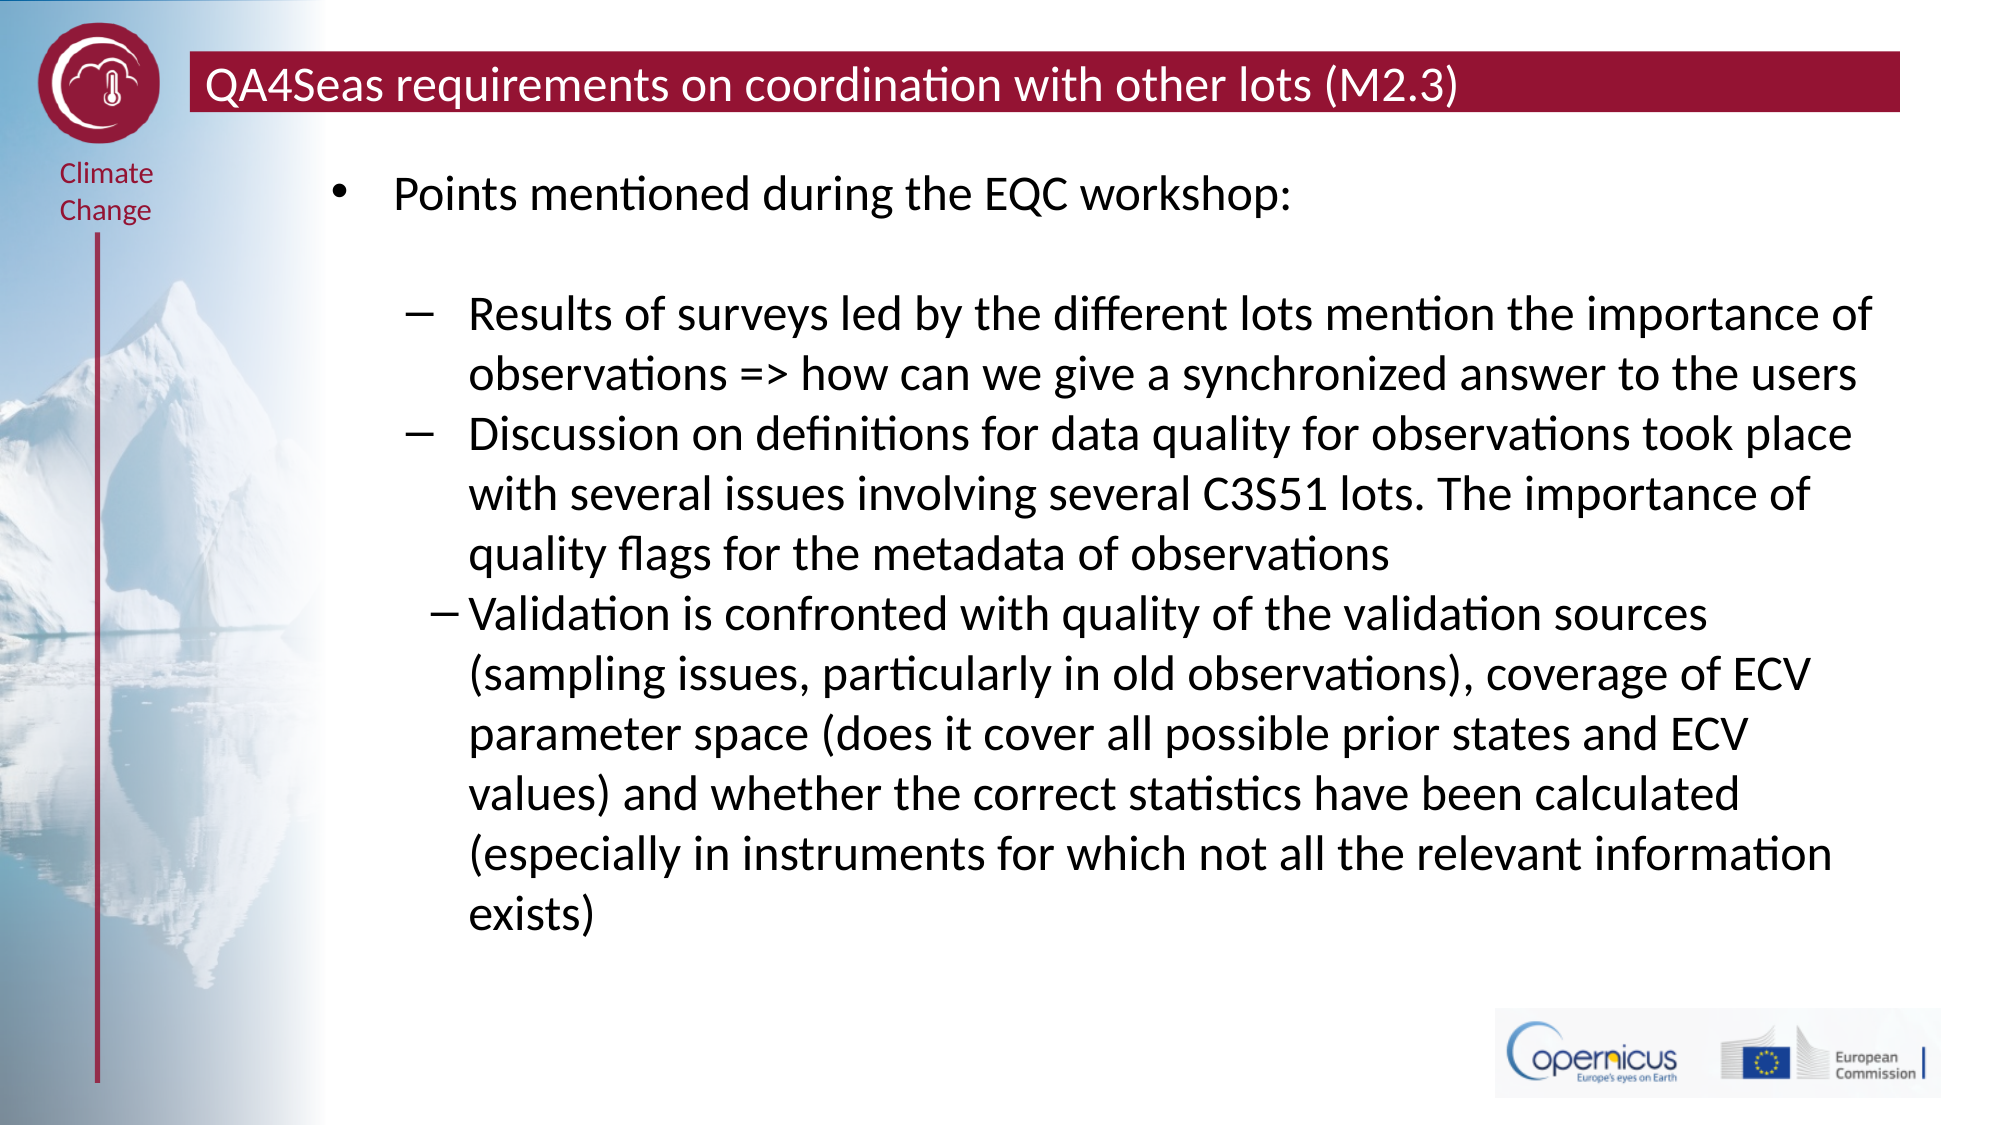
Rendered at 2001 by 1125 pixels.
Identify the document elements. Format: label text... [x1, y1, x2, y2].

picture [1495, 1008, 1941, 1098]
title QA4Seas requirements on coordination with other lots (M2.3) [189, 51, 1900, 113]
list Points mentioned during the EQC workshop: Results of surveys led by the different lots mention the importance of observations => how can we give a synchronized answer to the users Discussion on definitions for data quality for observations took place with several issues involving several C3S51 lots. The importance of quality flags for the metadata of observations Validation is confronted with quality of the validation sources (sampling issues, particularly in old observations), coverage of ECV parameter space (does it cover all possible prior states and ECV values) and whether the correct statistics have been calculated (especially in instruments for which not all the relevant information exists) [303, 153, 1900, 990]
picture [25, 4, 171, 154]
